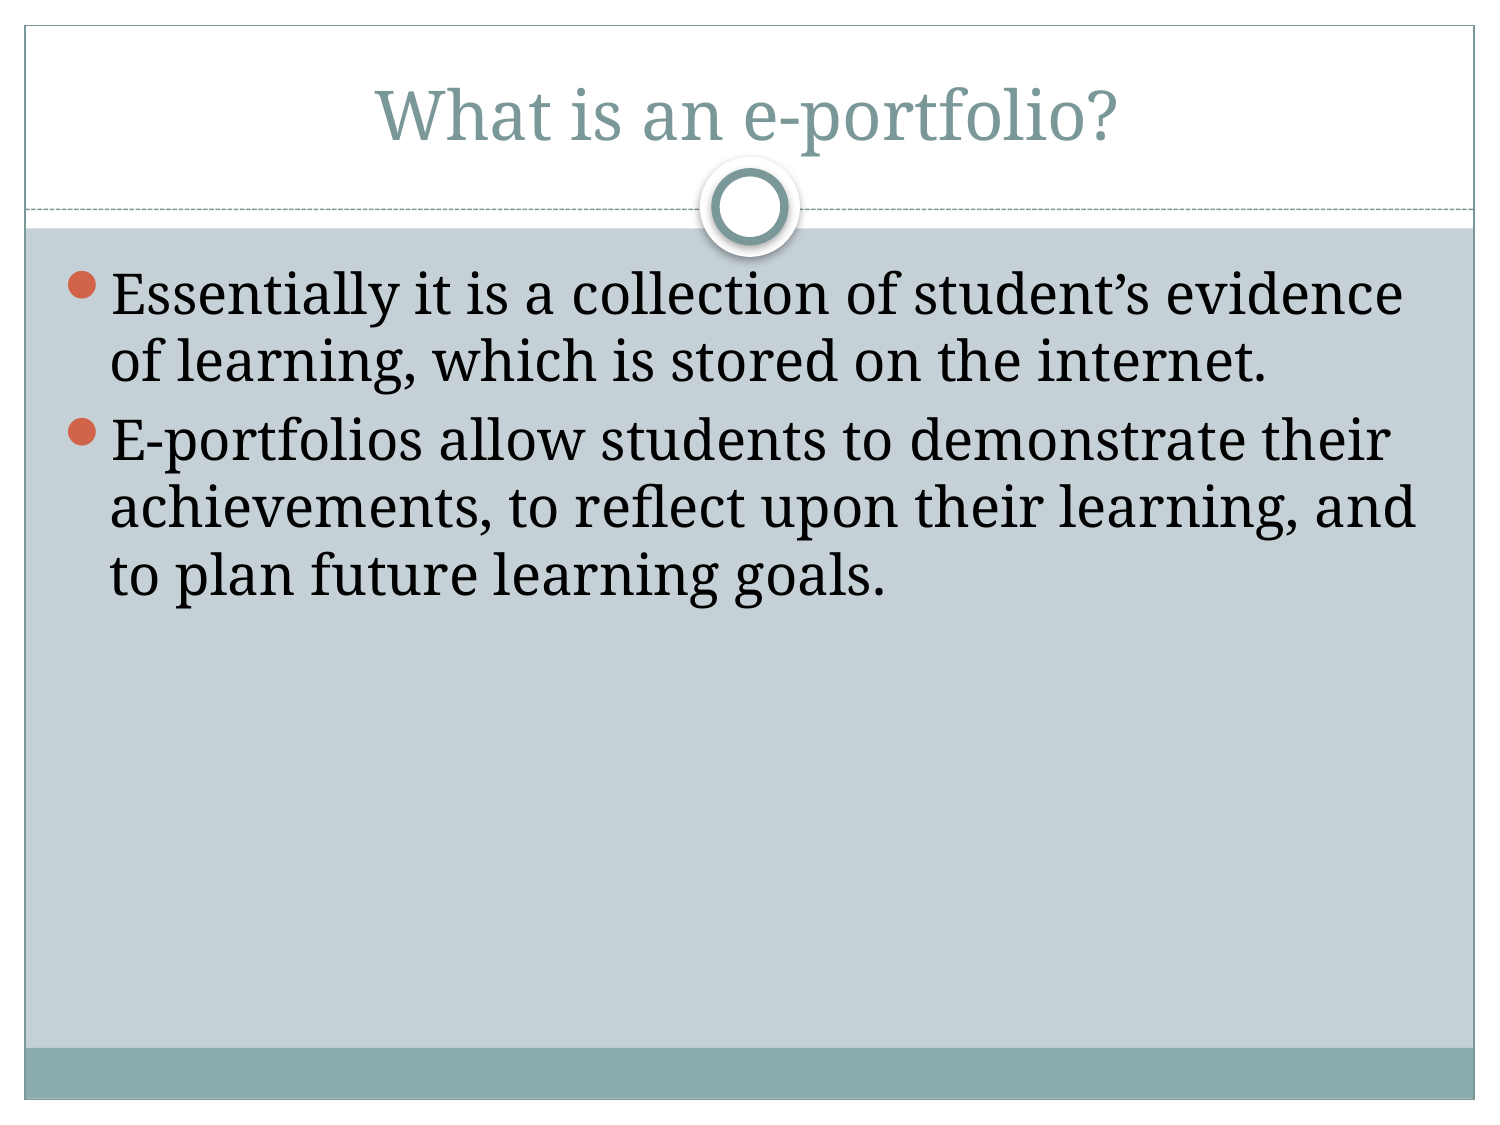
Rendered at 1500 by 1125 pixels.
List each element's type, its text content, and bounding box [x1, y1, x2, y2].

list Essentially it is a collection of student’s evidence of learning, which is stored on the internet. E-portfolios allow students to demonstrate their achievements, to reflect upon their learning, and to plan future learning goals. [49, 250, 1445, 1001]
title What is an e-portfolio? [49, 37, 1450, 162]
